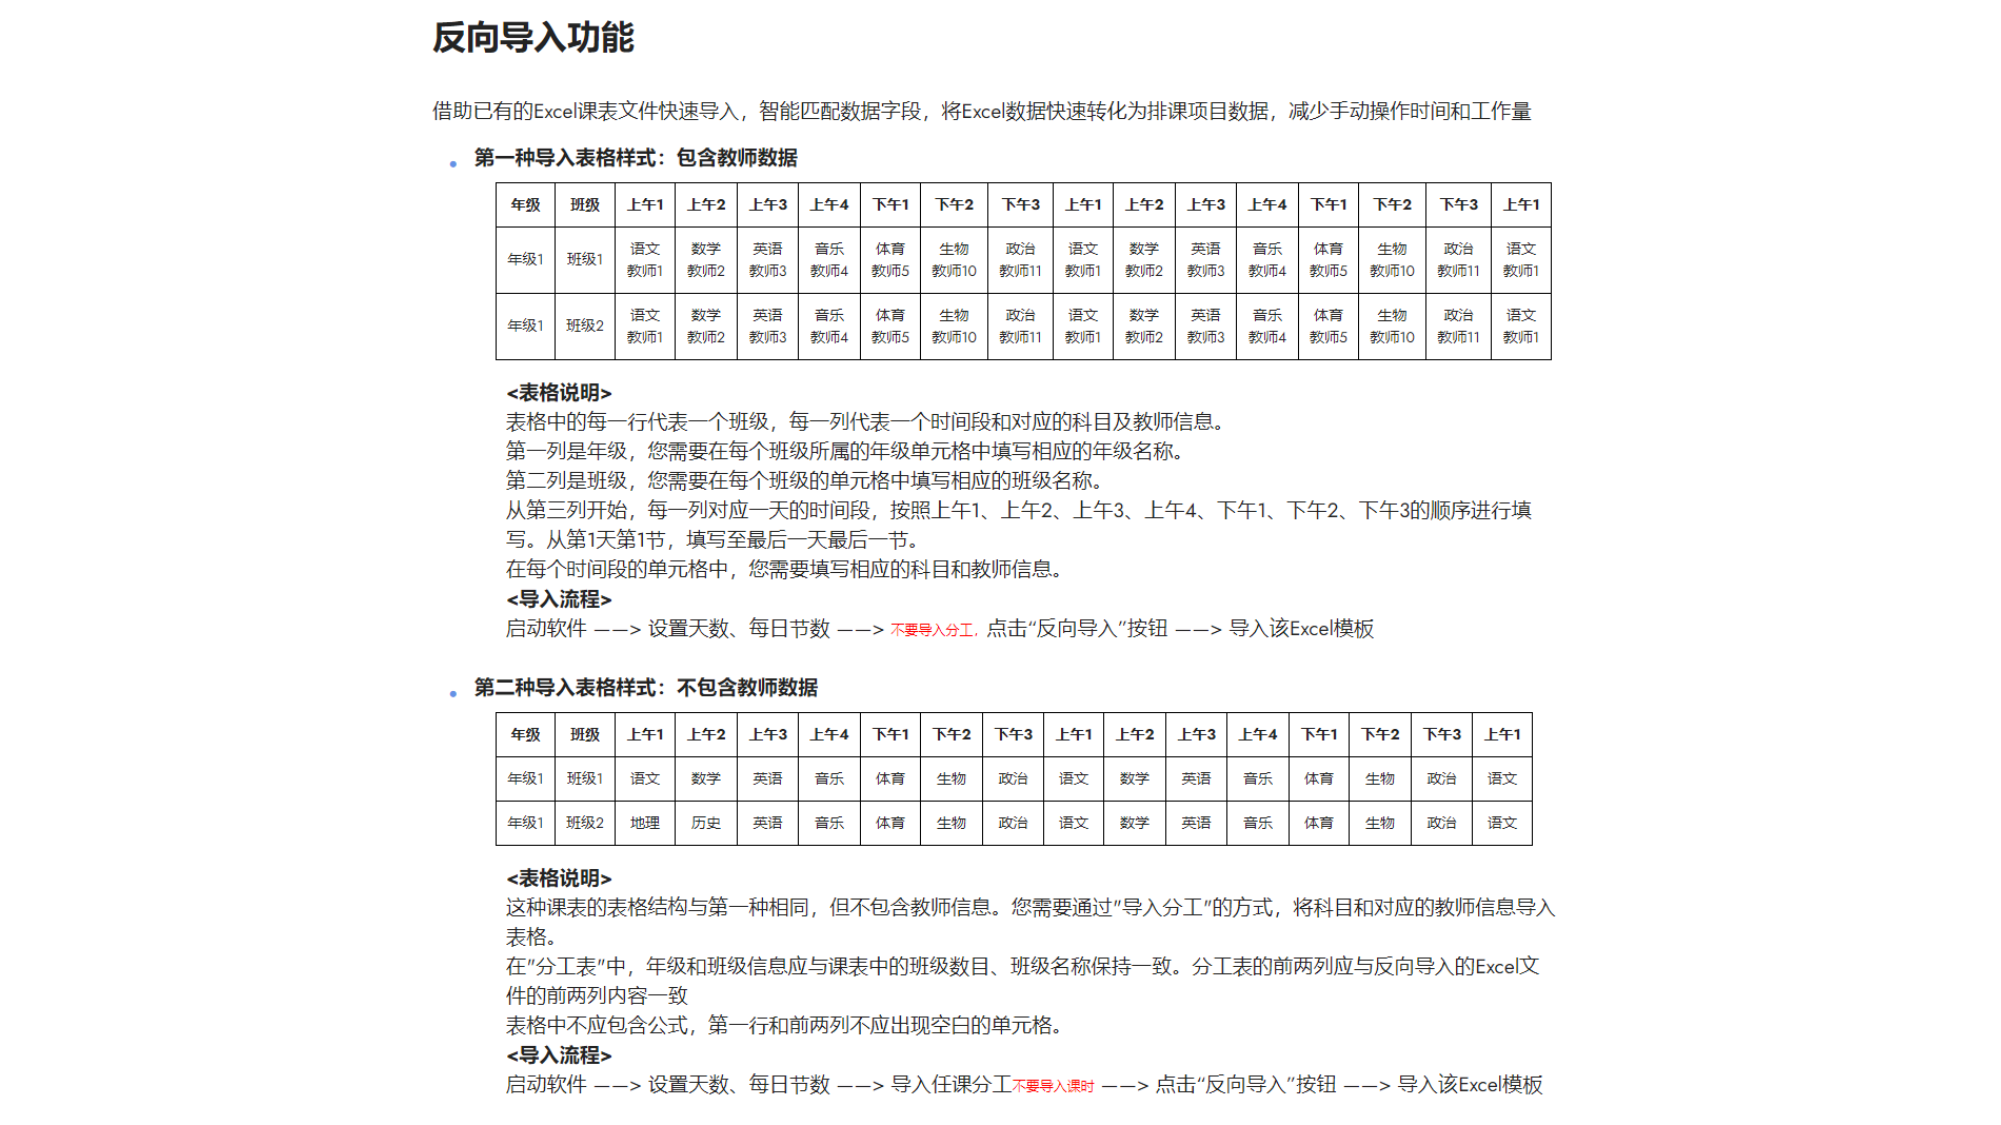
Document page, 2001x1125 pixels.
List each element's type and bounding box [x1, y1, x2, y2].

picture [405, 0, 1595, 1125]
